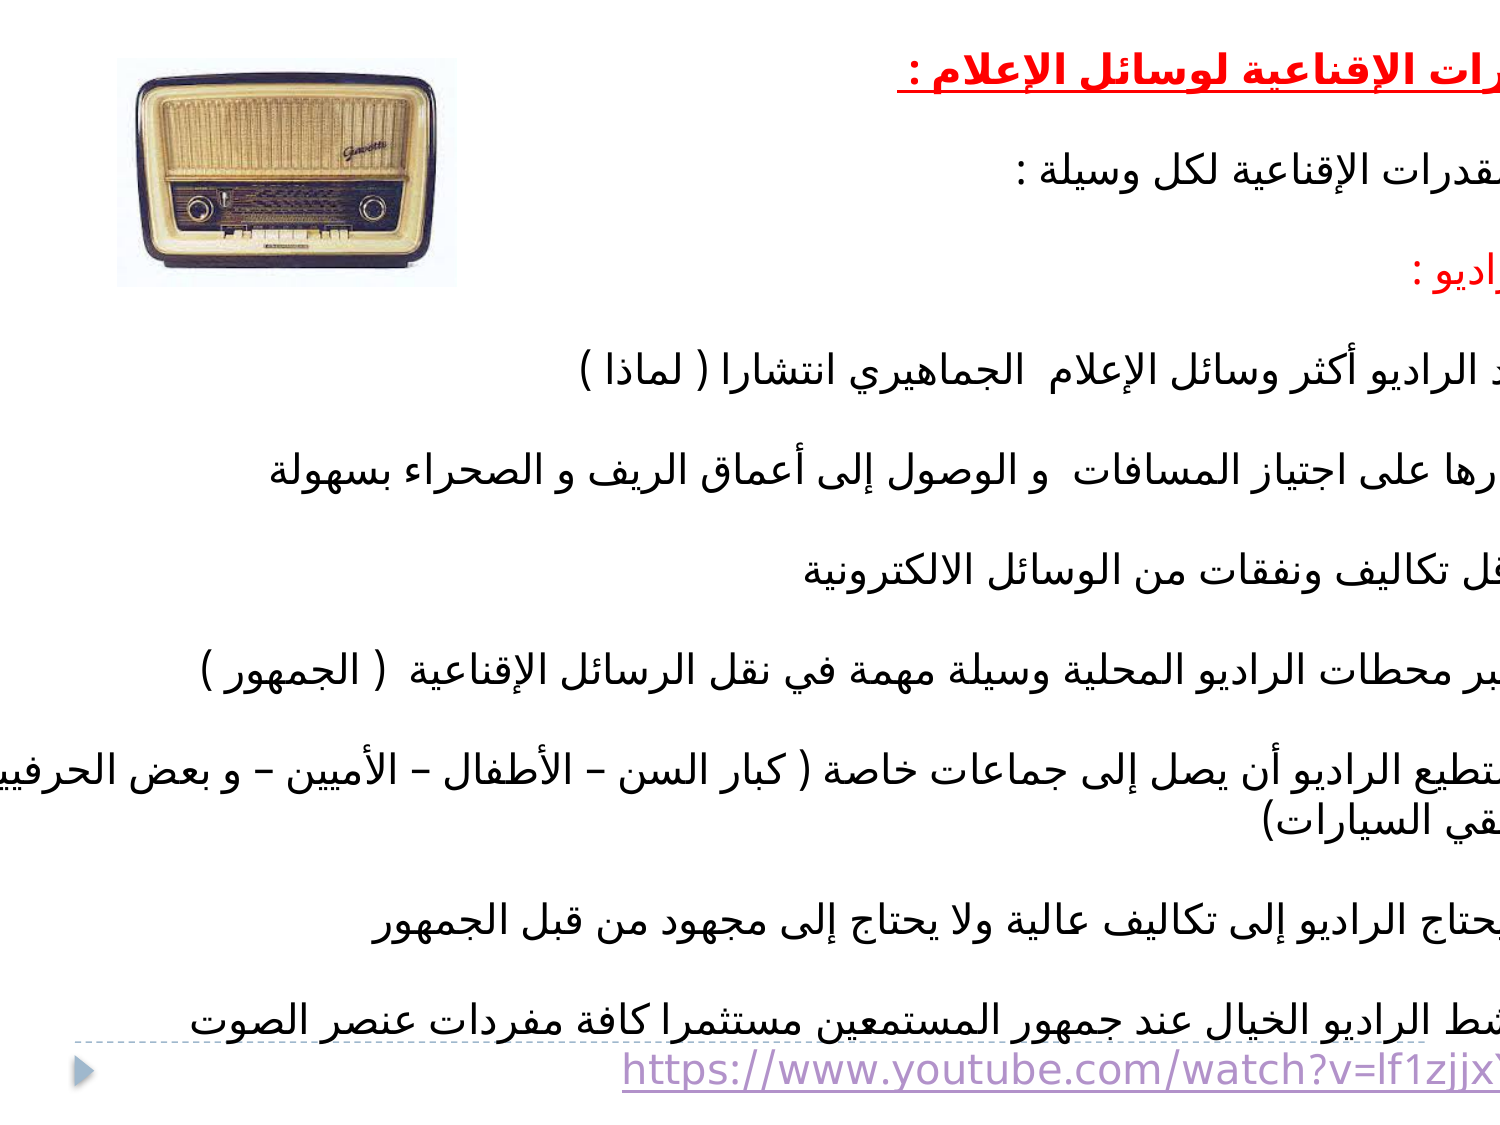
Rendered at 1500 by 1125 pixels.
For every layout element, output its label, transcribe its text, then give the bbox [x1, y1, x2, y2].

text_box القدرات الإقناعية لوسائل الإعلام : أهم القدرات الإقناعية لكل وسيلة : 1- الراديو : 1- يعد الراديو أكثر وسائل الإعلام الجماهيري انتشارا ( لماذا ) أ/ أقدرها على اجتياز المسافات و الوصول إلى أعماق الريف و الصحراء بسهولة ب/ أقل تكاليف ونفقات من الوسائل الالكترونية 2- تعتبر محطات الراديو المحلية وسيلة مهمة في نقل الرسائل الإقناعية ( الجمهور ) 3- يستطيع الراديو أن يصل إلى جماعات خاصة ( كبار السن – الأطفال – الأميين – و بعض الحرفيين كسائقي السيارات) 4- لا يحتاج الراديو إلى تكاليف عالية ولا يحتاج إلى مجهود من قبل الجمهور 5- ينشط الراديو الخيال عند جمهور المستمعين مستثمرا كافة مفردات عنصر الصوت https://www.youtube.com/watch?v=lf1zjjxYKzs [0, 35, 1500, 1105]
picture [116, 58, 458, 287]
